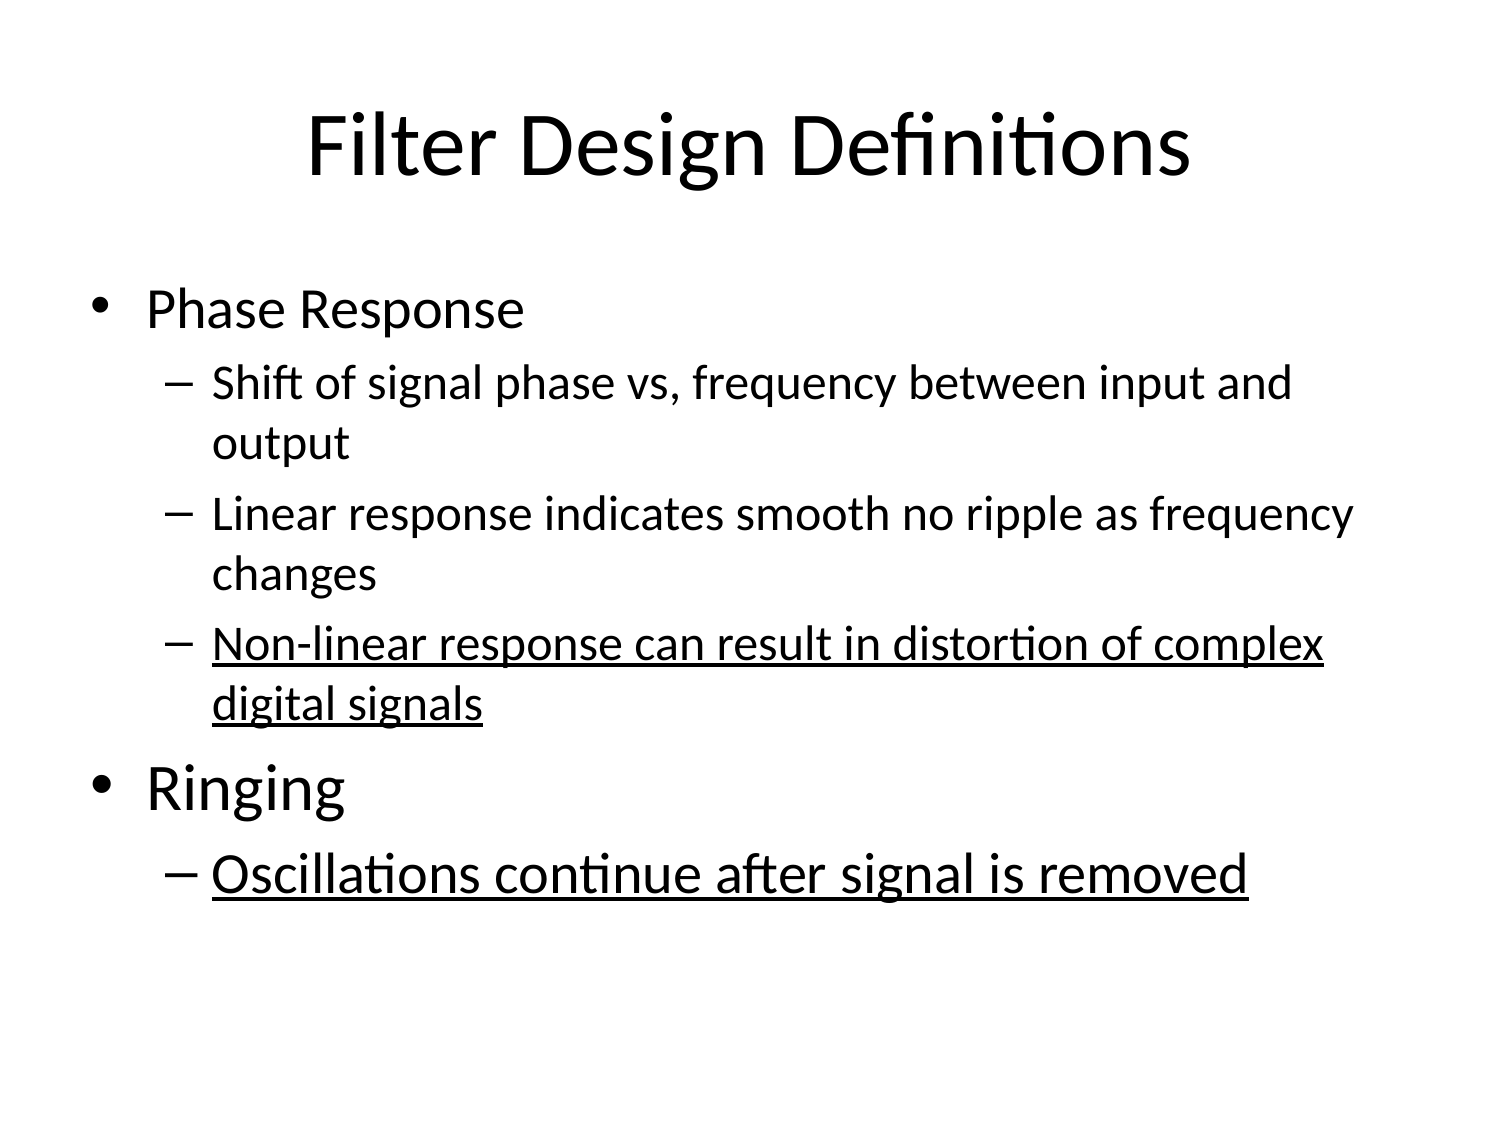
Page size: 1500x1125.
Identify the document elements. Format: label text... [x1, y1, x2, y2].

list Phase Response Shift of signal phase vs, frequency between input and output Linear response indicates smooth no ripple as frequency changes Non-linear response can result in distortion of complex digital signals Ringing Oscillations continue after signal is removed [75, 262, 1425, 1005]
title Filter Design Definitions [75, 45, 1425, 233]
